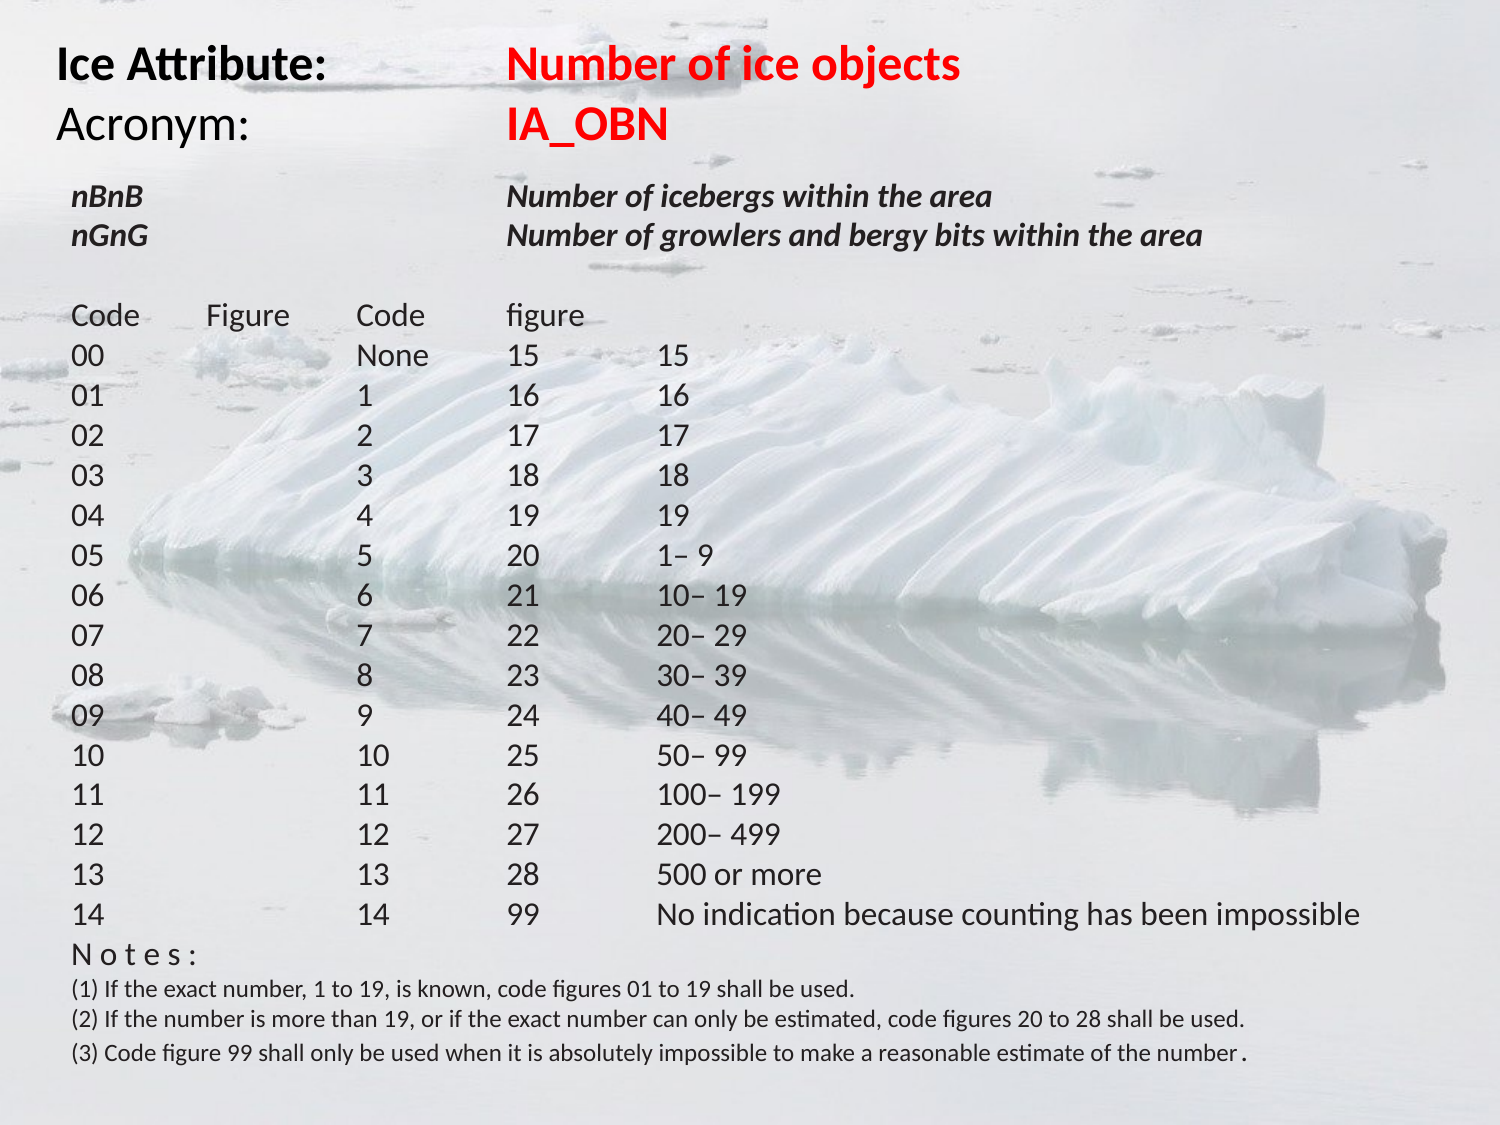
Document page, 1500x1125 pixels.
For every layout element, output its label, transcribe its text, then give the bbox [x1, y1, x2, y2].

text_box nBnB Number of icebergs within the area nGnG Number of growlers and bergy bits within the area Code Figure Code figure 00 None 15 15 01 1 16 16 02 2 17 17 03 3 18 18 04 4 19 19 05 5 20 1– 9 06 6 21 10– 19 07 7 22 20– 29 08 8 23 30– 39 09 9 24 40– 49 10 10 25 50– 99 11 11 26 100– 199 12 12 27 200– 499 13 13 28 500 or more 14 14 99 No indication because counting has been impossible N o t e s : (1) If the exact number, 1 to 19, is known, code figures 01 to 19 shall be used. (2) If the number is more than 19, or if the exact number can only be estimated, code figures 20 to 28 shall be used. (3) Code figure 99 shall only be used when it is absolutely impossible to make a reasonable estimate of the number. [41, 166, 1459, 1120]
picture [0, 0, 1500, 1125]
text_box Ice Attribute: Number of ice objects Acronym: IA_OBN [41, 22, 1388, 158]
